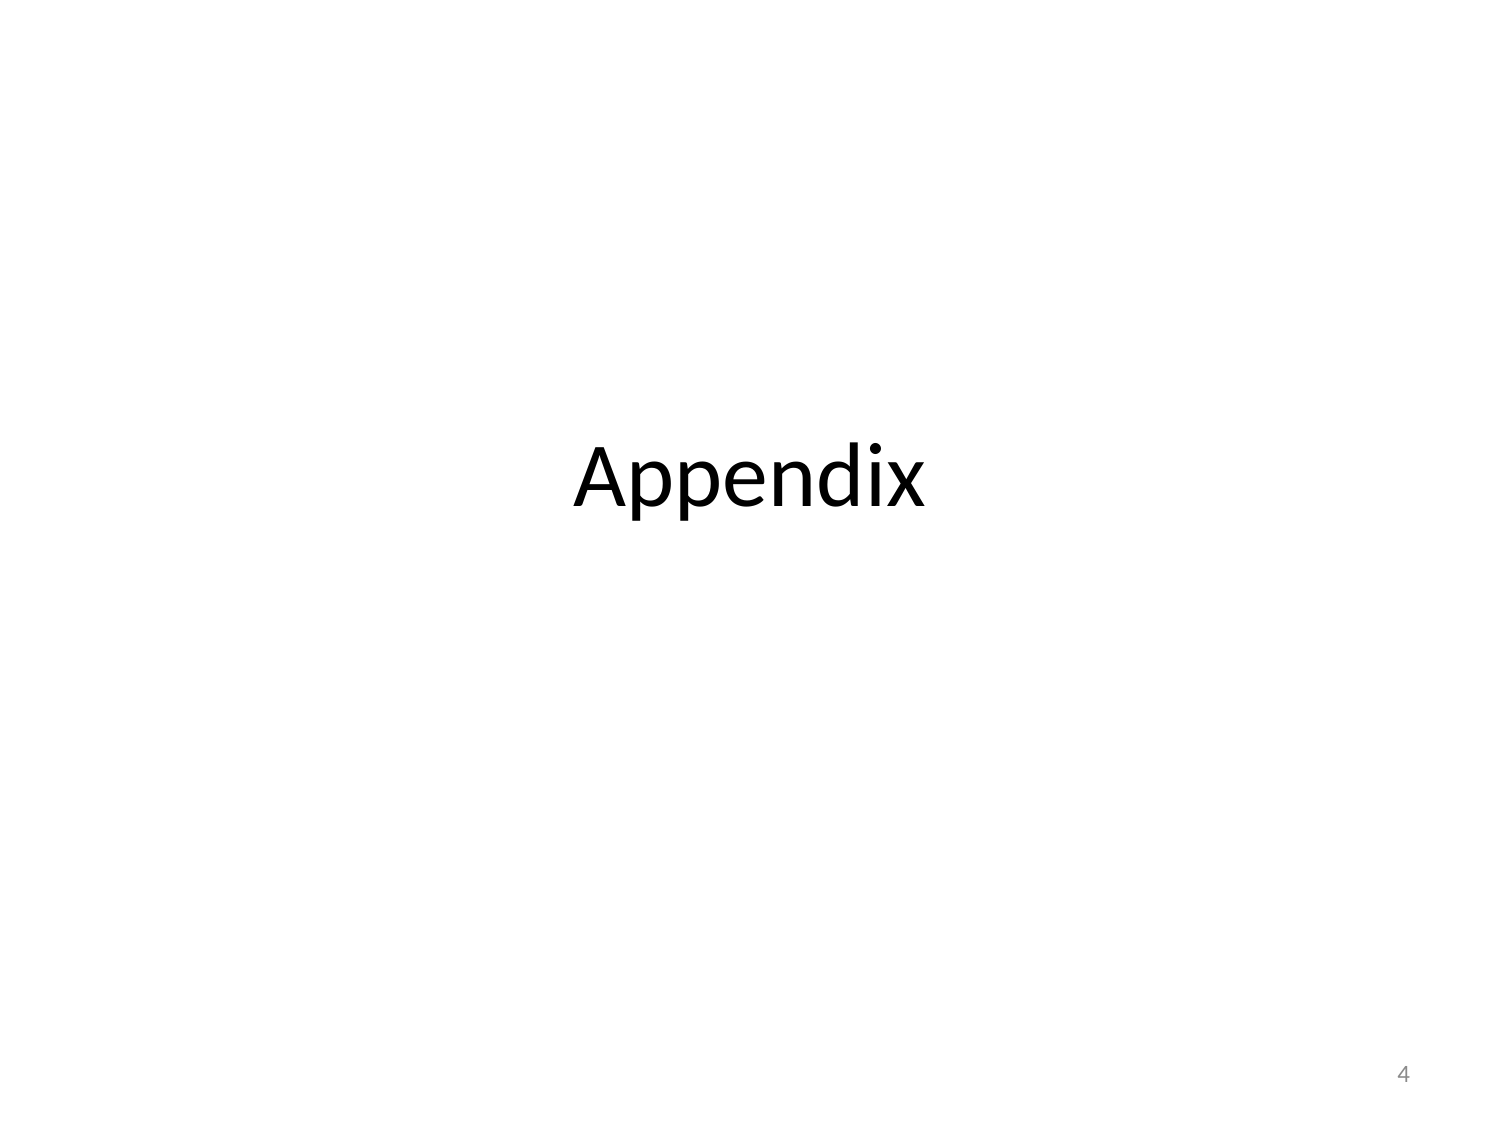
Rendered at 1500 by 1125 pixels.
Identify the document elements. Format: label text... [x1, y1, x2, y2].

title Appendix [112, 349, 1388, 591]
slide_number 4 [1074, 1042, 1425, 1103]
